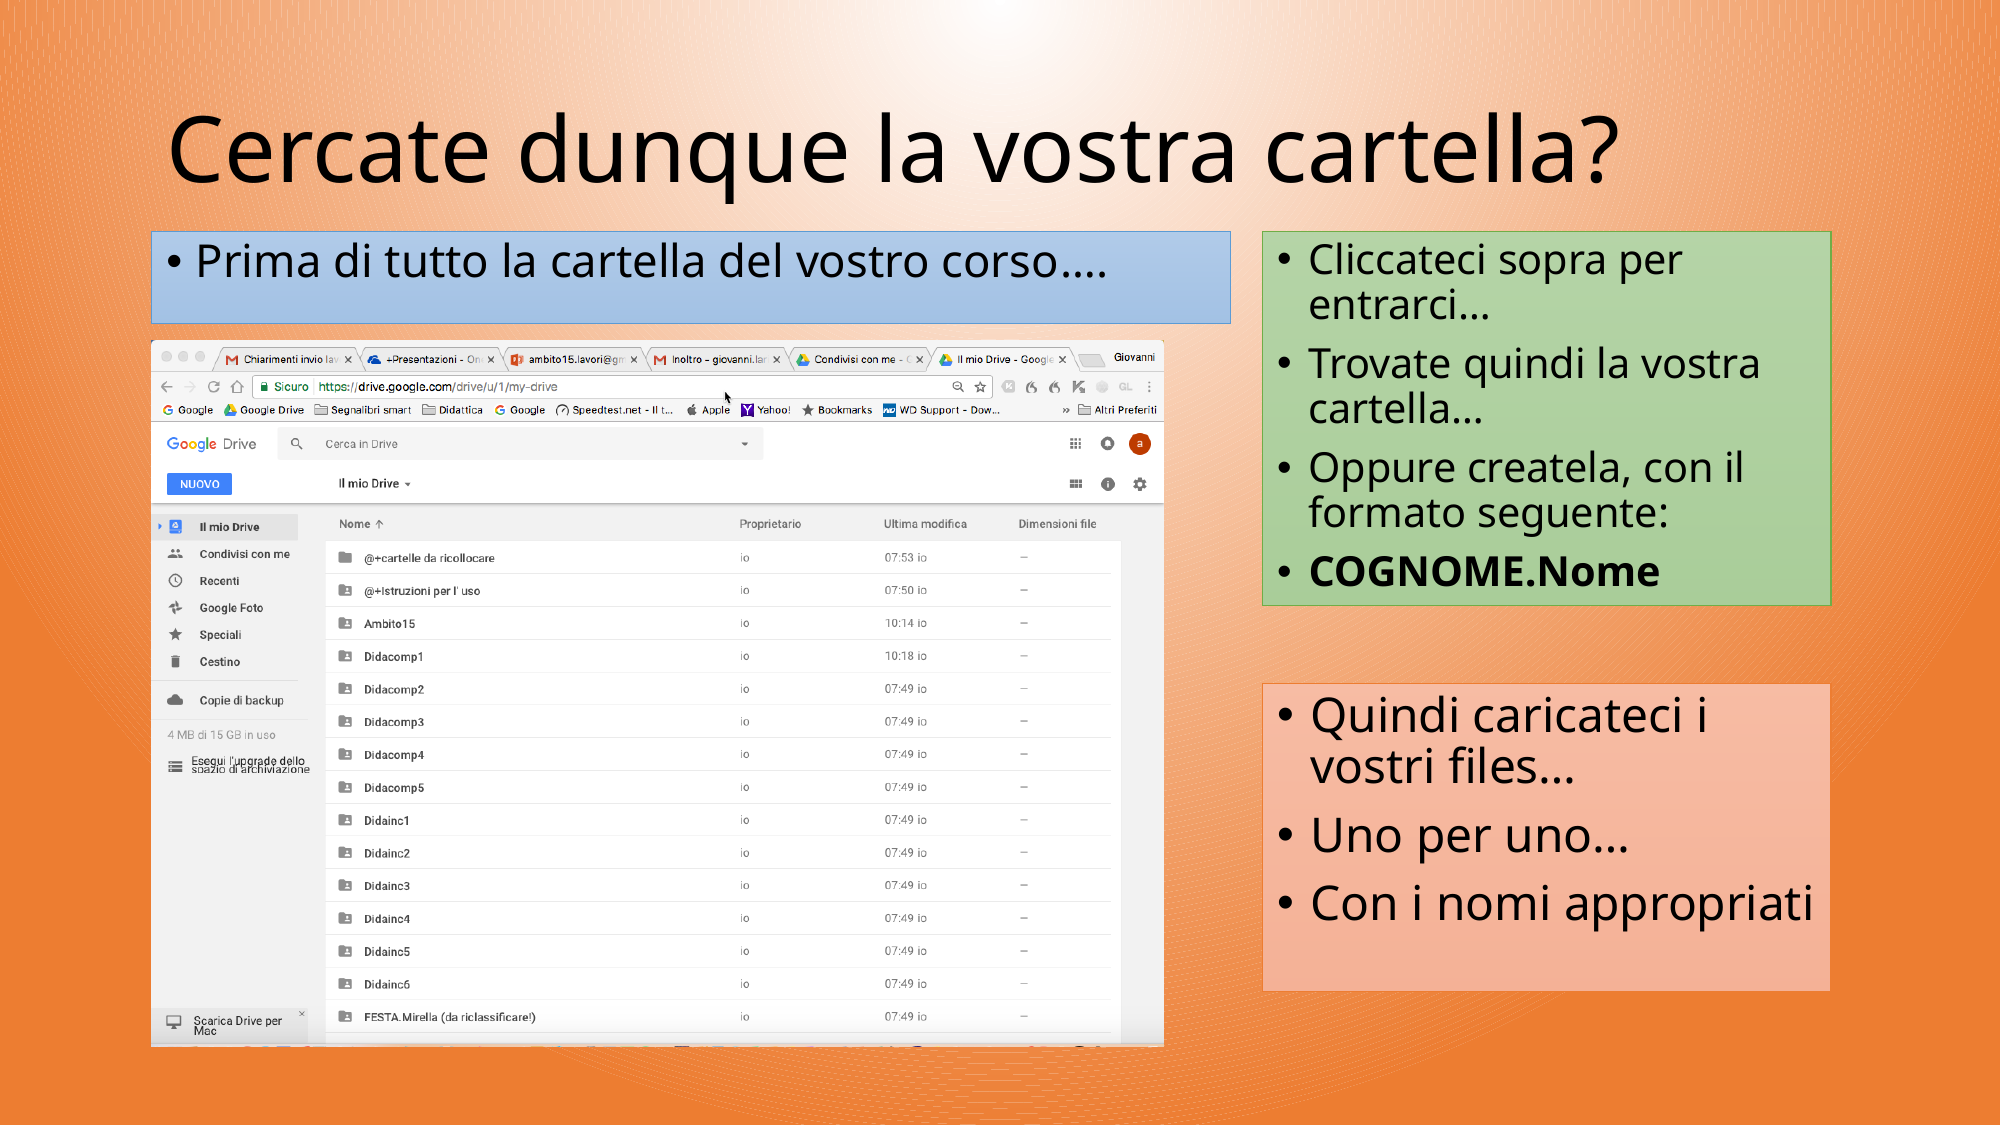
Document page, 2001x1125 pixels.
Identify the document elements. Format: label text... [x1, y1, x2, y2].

text_box Quindi caricateci i vostri files… Uno per uno… Con i nomi appropriati [1262, 683, 1832, 992]
title Cercate dunque la vostra cartella? [151, 56, 1877, 250]
list Prima di tutto la cartella del vostro corso…. [151, 231, 1231, 324]
text_box Cliccateci sopra per entrarci… Trovate quindi la vostra cartella… Oppure createla, con il formato seguente: COGNOME.Nome [1262, 231, 1832, 606]
picture [151, 340, 1164, 1047]
